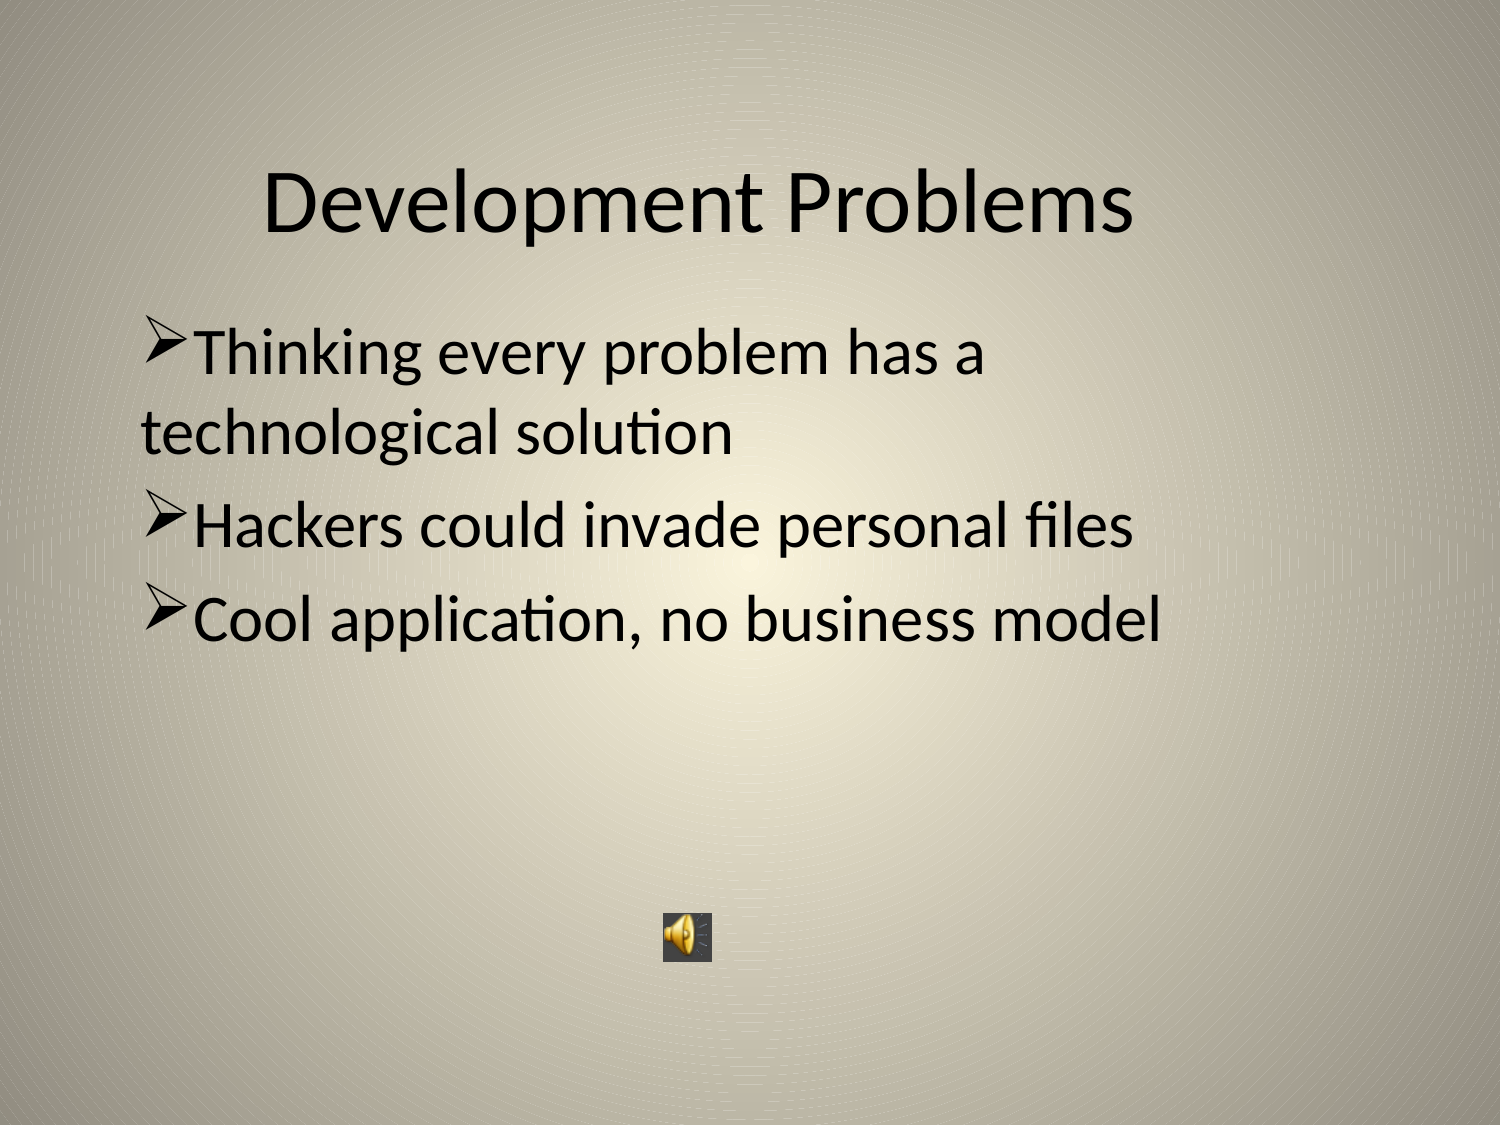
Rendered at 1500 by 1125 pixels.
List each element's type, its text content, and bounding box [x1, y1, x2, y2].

subtitle Thinking every problem has a technological solution Hackers could invade personal files Cool application, no business model [125, 299, 1325, 775]
title Development Problems [62, 75, 1338, 317]
picture [662, 912, 713, 963]
